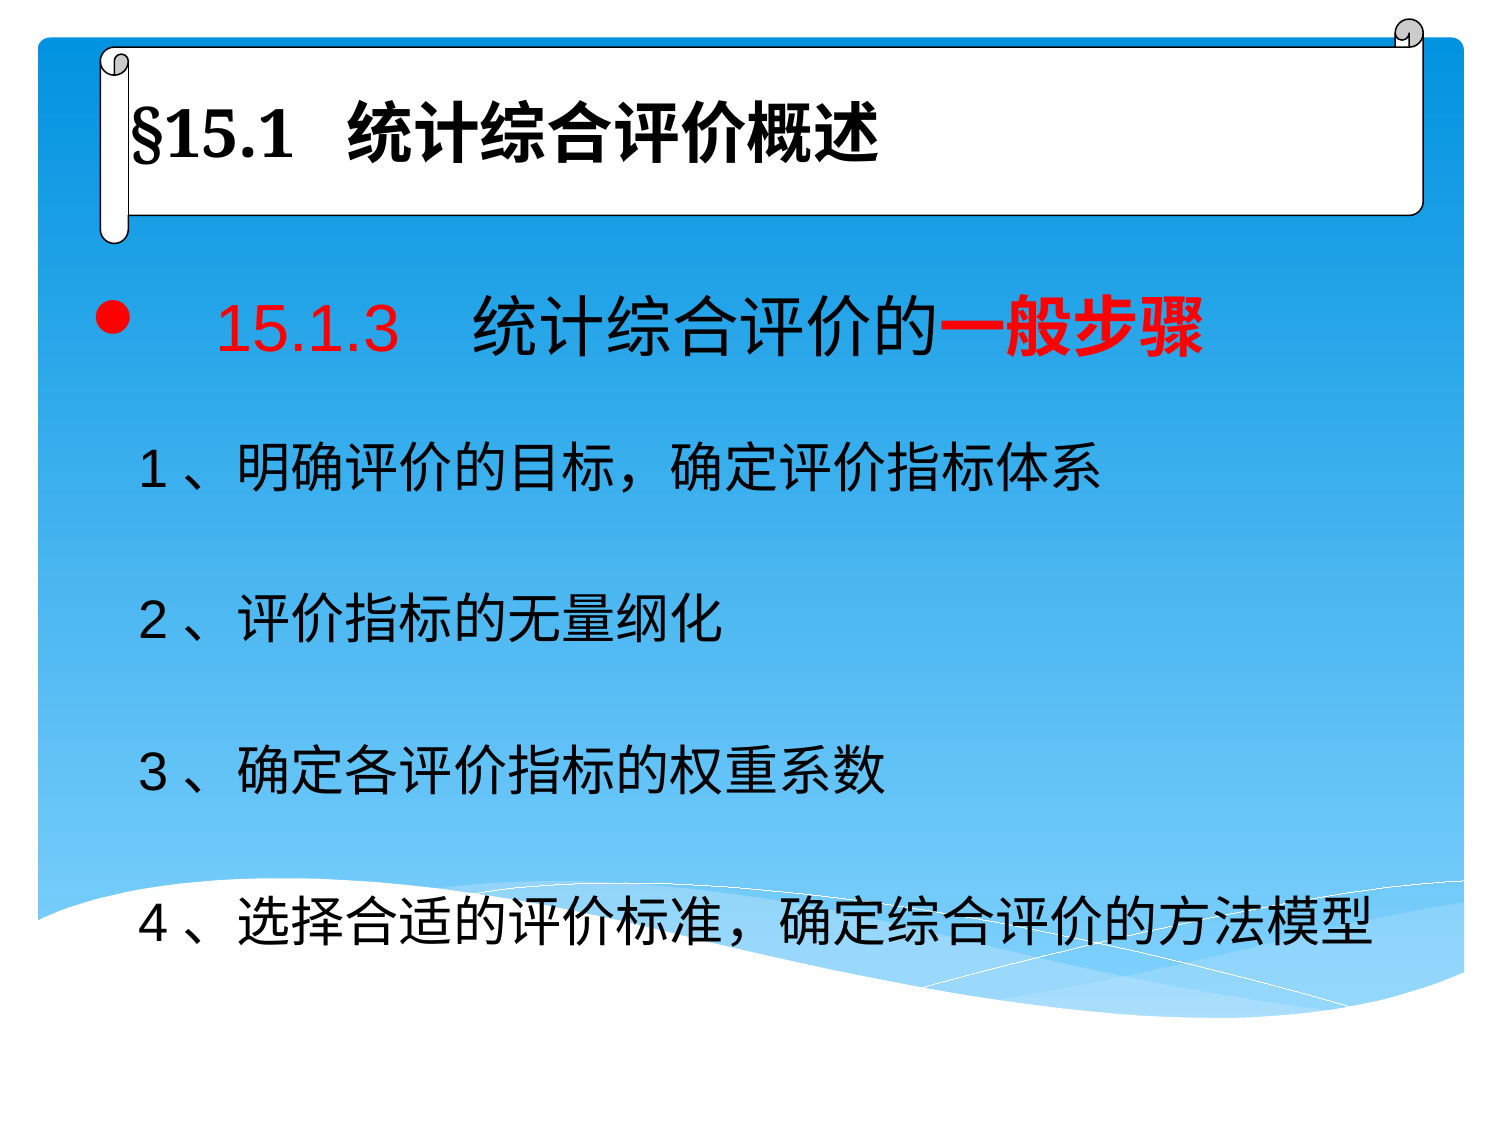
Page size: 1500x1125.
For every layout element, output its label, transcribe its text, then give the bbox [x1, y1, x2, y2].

text_box 15.1.3 统计综合评价的一般步骤 [76, 242, 1352, 373]
subtitle 1、明确评价的目标，确定评价指标体系 2、评价指标的无量纲化 3、确定各评价指标的权重系数 4、选择合适的评价标准，确定综合评价的方法模型 [123, 349, 1447, 988]
text_box §15.1 统计综合评价概述 [100, 19, 1424, 242]
